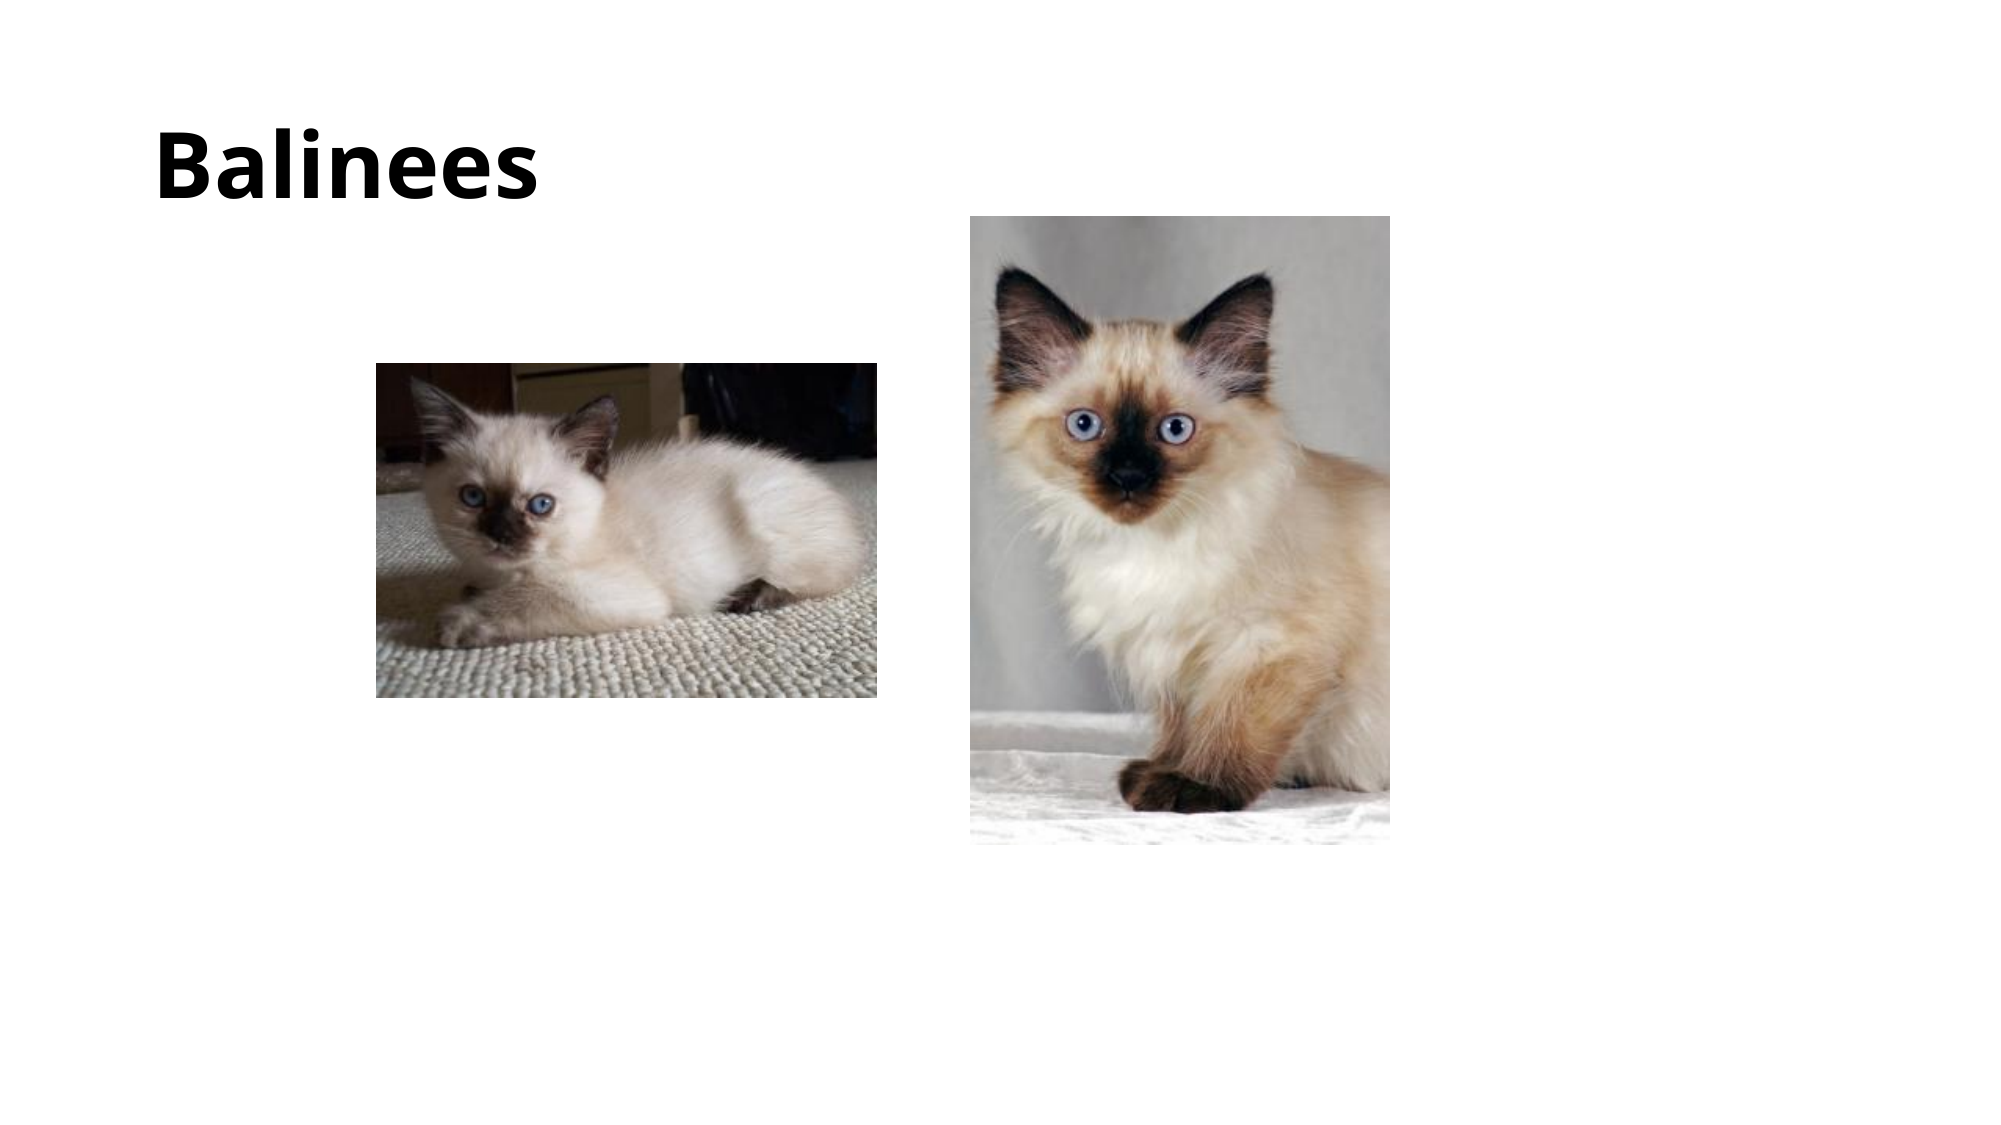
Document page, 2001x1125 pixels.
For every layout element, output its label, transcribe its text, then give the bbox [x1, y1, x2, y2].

picture [376, 363, 877, 698]
picture [970, 216, 1390, 845]
title Balinees [137, 59, 1863, 278]
